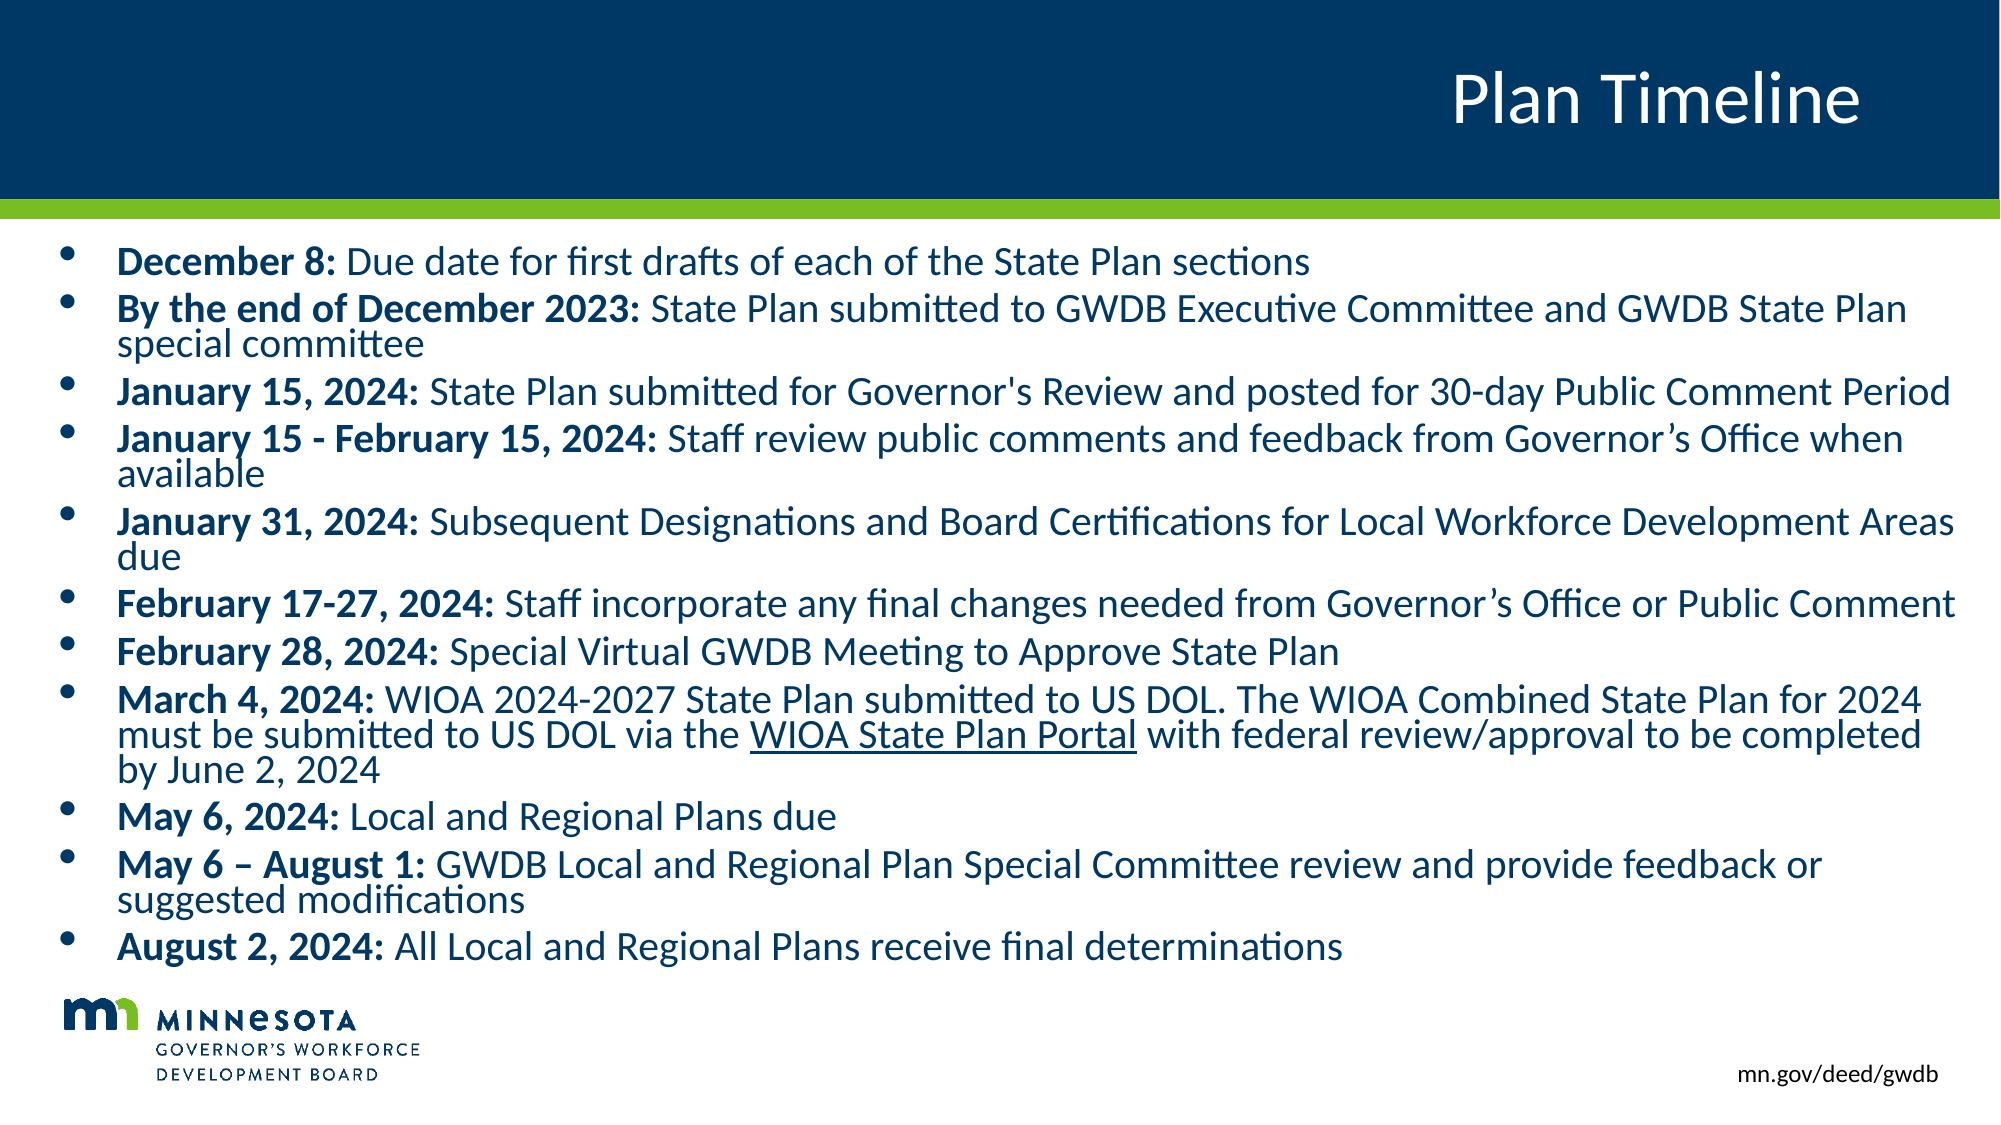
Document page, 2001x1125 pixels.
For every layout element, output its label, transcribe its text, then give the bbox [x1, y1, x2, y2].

footer mn.gov/deed/gwdb [1037, 1042, 1955, 1103]
title Plan Timeline [137, 0, 1863, 200]
list December 8: Due date for first drafts of each of the State Plan sections By the end of December 2023: State Plan submitted to GWDB Executive Committee and GWDB State Plan special committee January 15, 2024: State Plan submitted for Governor's Review and posted for 30-day Public Comment Period ​​​​​​​January 15 - February 15, 2024: Staff review public comments and feedback from Governor’s Office when available January 31, 2024: Subsequent Designations and Board Certifications for Local Workforce Development Areas due February 17-27, 2024: Staff incorporate any final changes needed from Governor’s Office or Public Comment February 28, 2024: Special Virtual GWDB Meeting to Approve State Plan March 4, 2024: WIOA 2024-2027 State Plan submitted to US DOL. The WIOA Combined State Plan for 2024 must be submitted to US DOL via the WIOA State Plan Portal with federal review/approval to be completed by June 2, 2024 May 6, 2024: Local and Regional Plans due May 6 – August 1: GWDB Local and Regional Plan Special Committee review and provide feedback or suggested modifications August 2, 2024: All Local and Regional Plans receive final determinations [45, 241, 1975, 1103]
